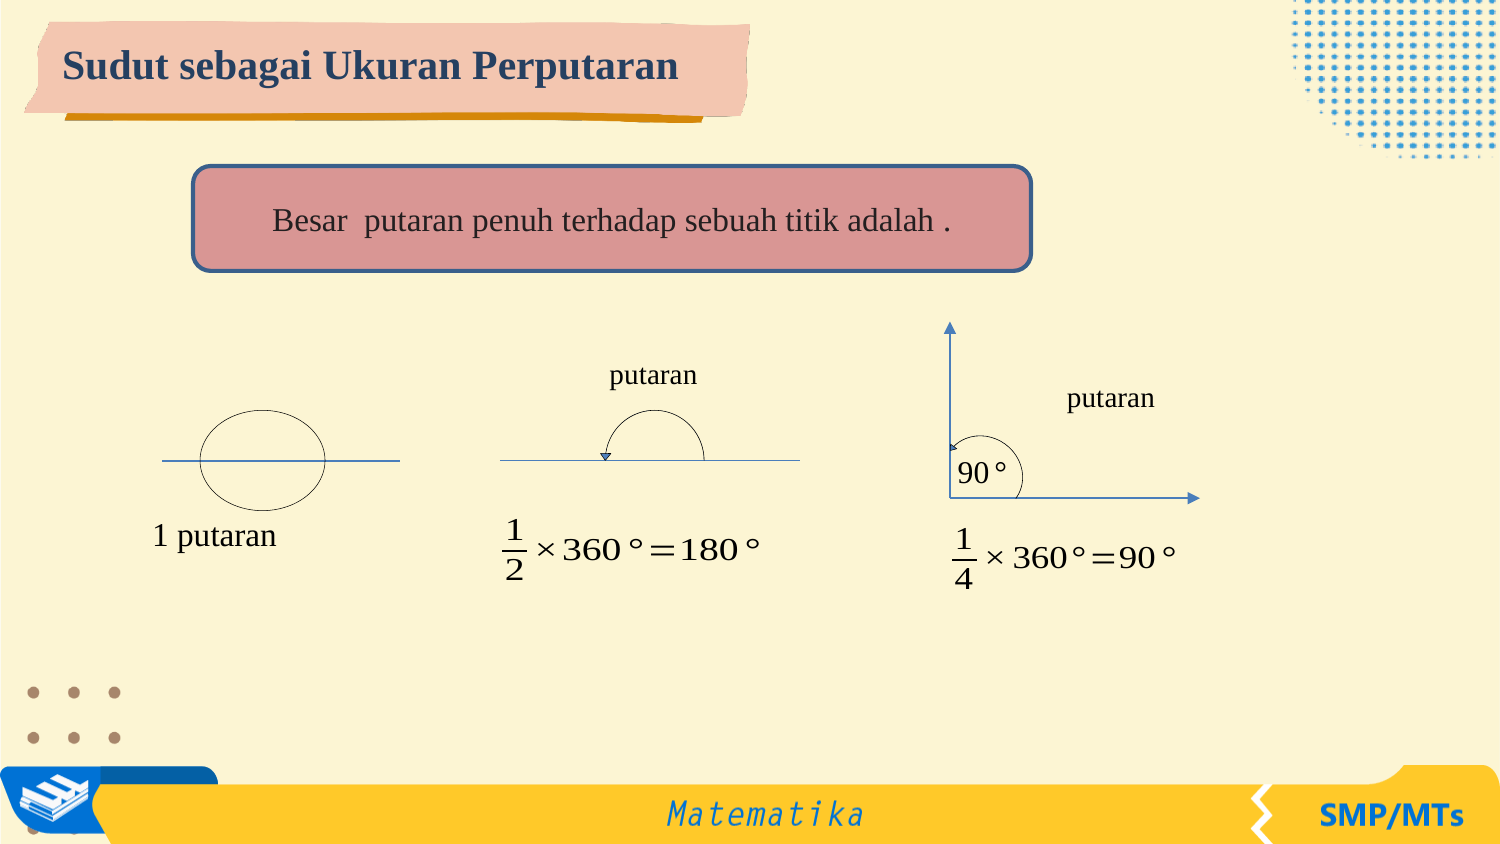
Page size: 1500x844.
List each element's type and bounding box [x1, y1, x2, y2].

text_box [162, 410, 401, 511]
picture [0, 0, 1500, 844]
text_box [949, 321, 1201, 499]
text_box [499, 354, 801, 486]
